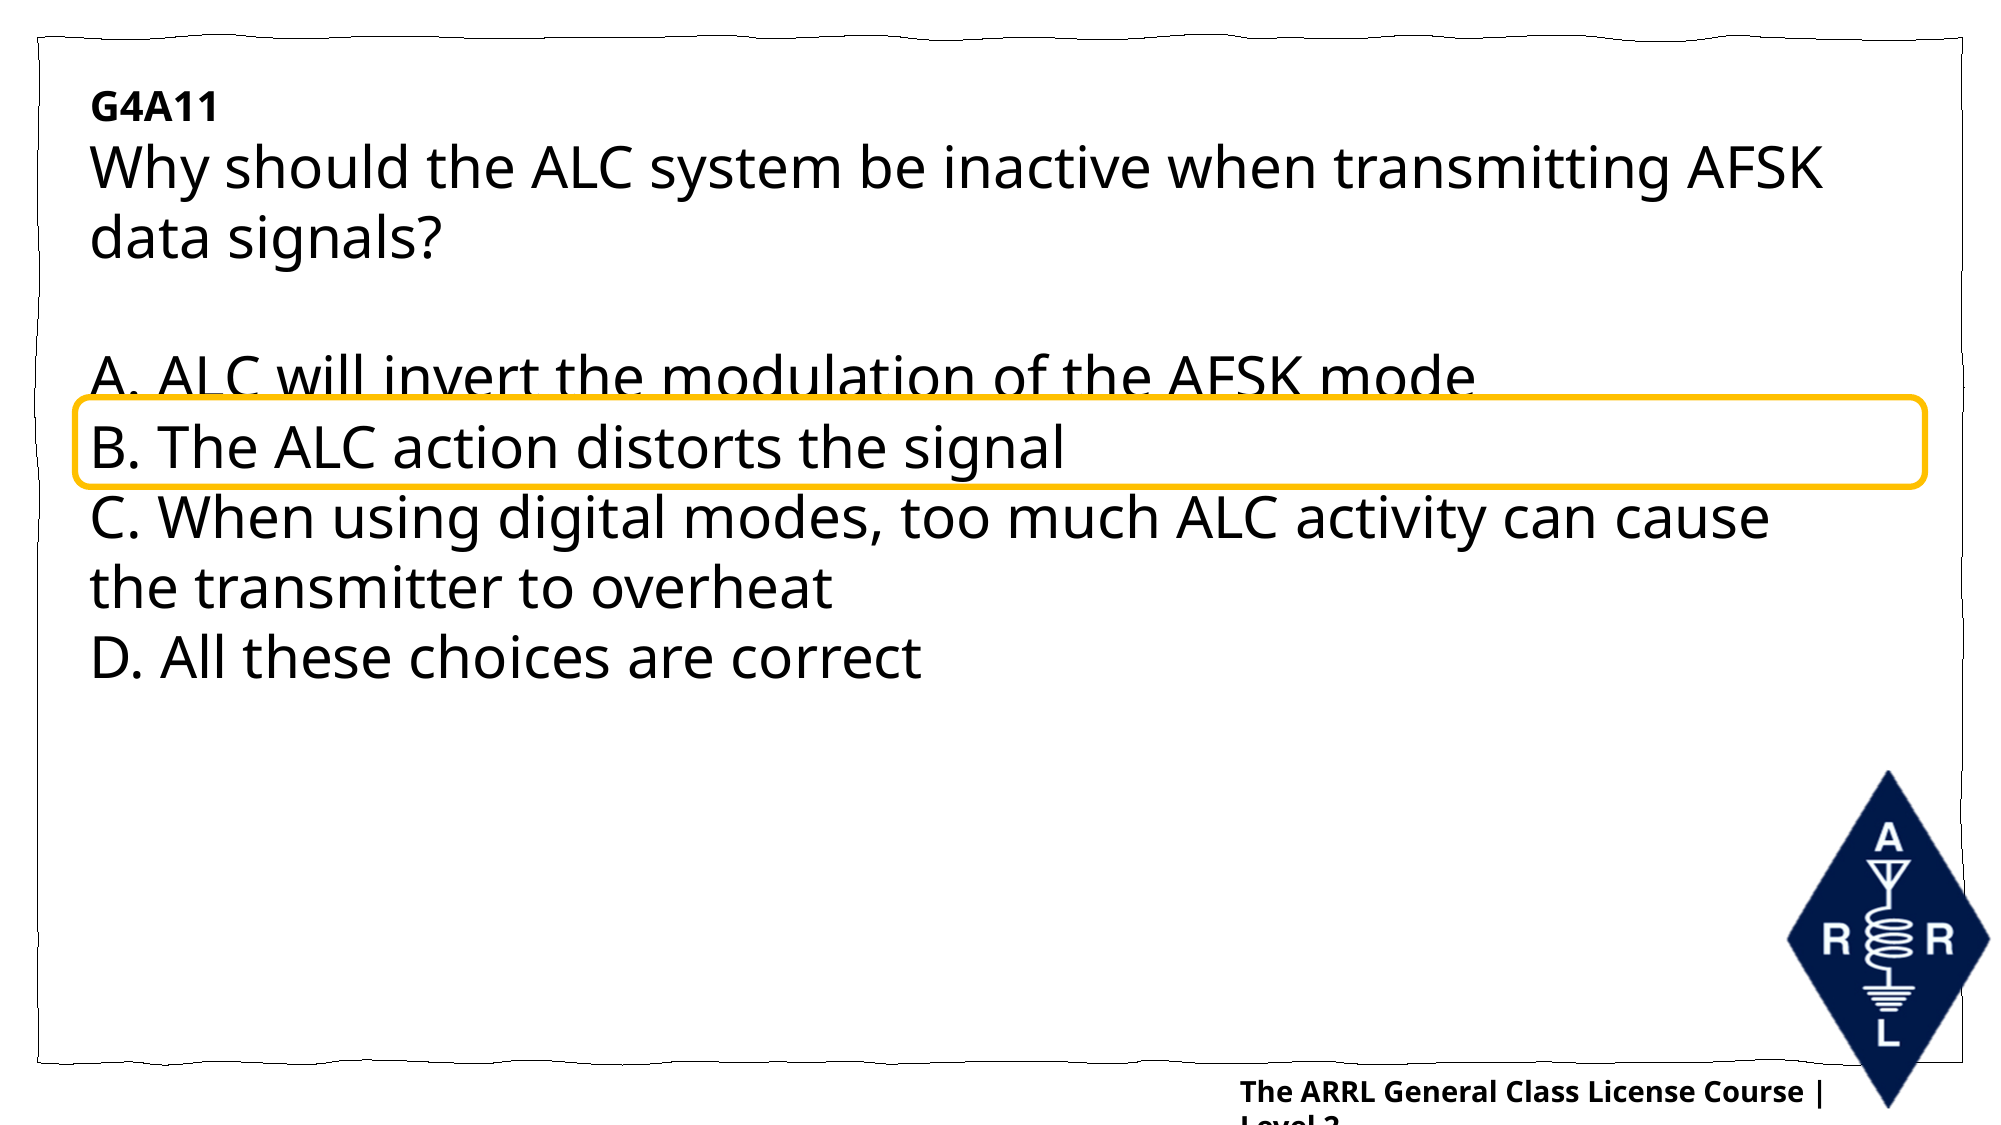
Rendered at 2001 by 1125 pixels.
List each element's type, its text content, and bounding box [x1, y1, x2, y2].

picture [1773, 752, 1999, 1125]
text_box G4A11 Why should the ALC system be inactive when transmitting AFSK data signals? A. ALC will invert the modulation of the AFSK mode B. The ALC action distorts the signal C. When using digital modes, too much ALC activity can cause the transmitter to overheat D. All these choices are correct [75, 480, 1850, 698]
text_box G4A11 Why should the ALC system be inactive when transmitting AFSK data signals? A. ALC will invert the modulation of the AFSK mode B. The ALC action distorts the signal C. When using digital modes, too much ALC activity can cause the transmitter to overheat D. All these choices are correct [75, 72, 1850, 404]
text_box [73, 396, 1927, 488]
